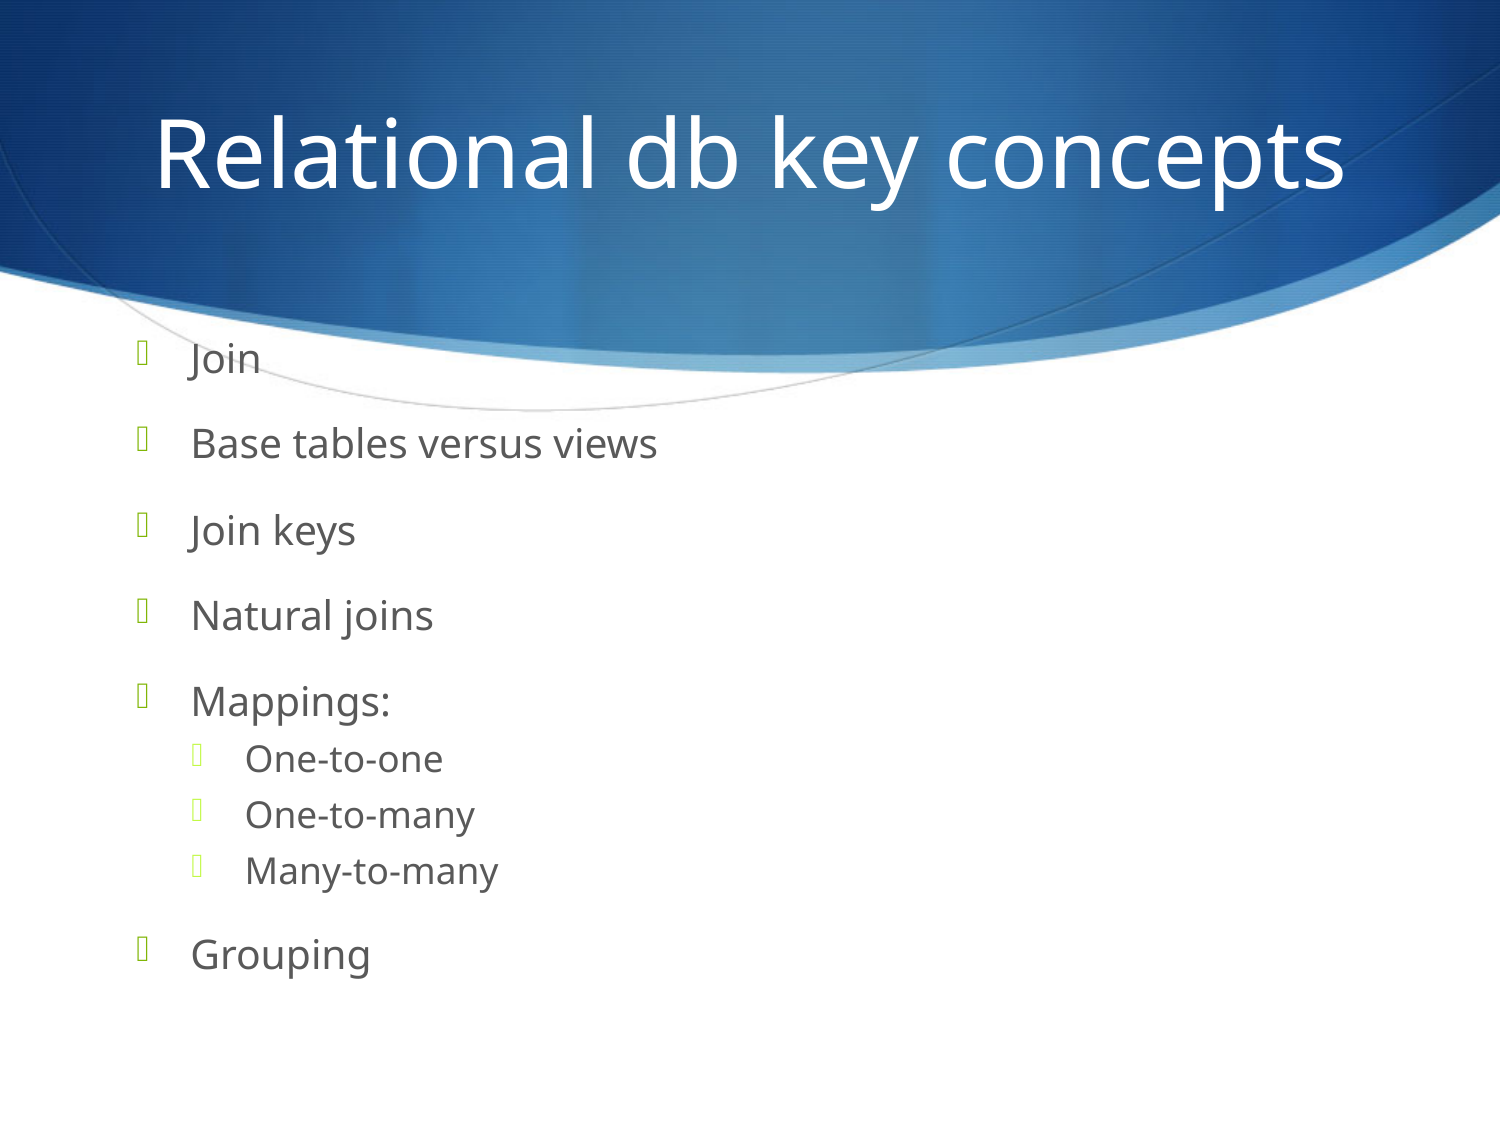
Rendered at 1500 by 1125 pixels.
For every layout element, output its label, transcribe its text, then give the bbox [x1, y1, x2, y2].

list Join Base tables versus views Join keys Natural joins Mappings: One-to-one One-to-many Many-to-many Grouping [121, 324, 1379, 991]
title Relational db key concepts [75, 56, 1425, 245]
picture [0, 0, 1500, 1125]
